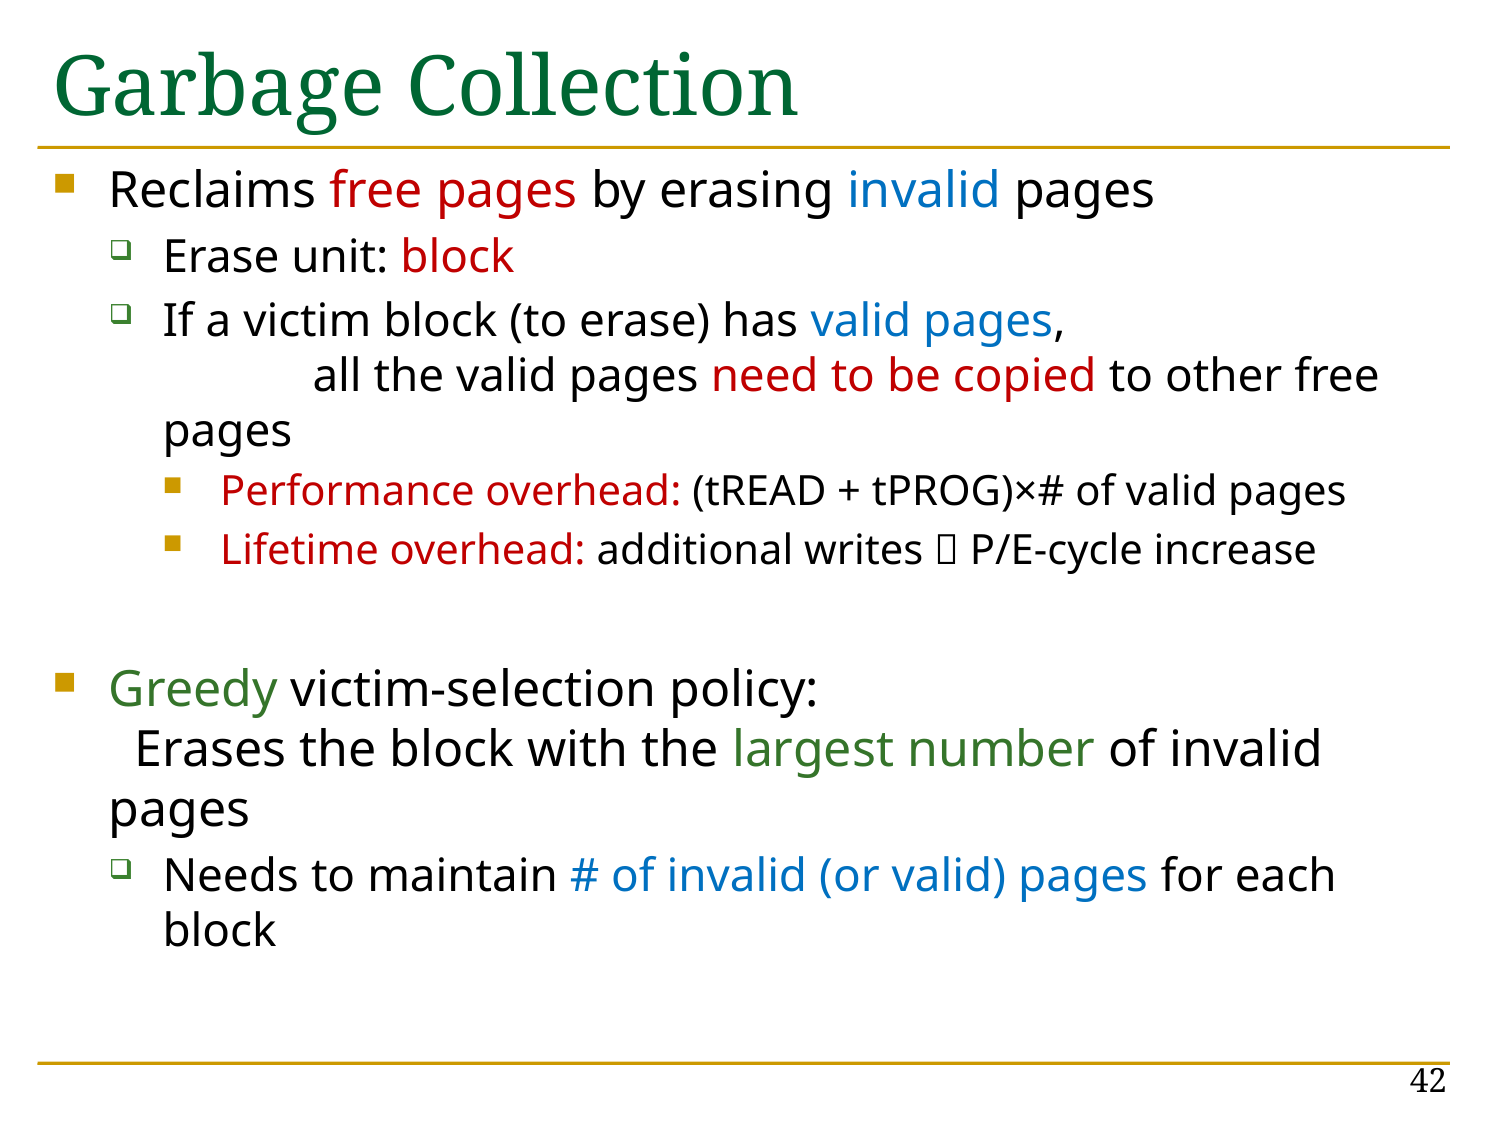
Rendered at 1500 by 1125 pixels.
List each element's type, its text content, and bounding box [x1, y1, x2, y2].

list Reclaims free pages by erasing invalid pages Erase unit: block If a victim block (to erase) has valid pages, all the valid pages need to be copied to other free pages Performance overhead: (tREAD + tPROG)×# of valid pages Lifetime overhead: additional writes  P/E-cycle increase Greedy victim-selection policy: Erases the block with the largest number of invalid pages Needs to maintain # of invalid (or valid) pages for each block [37, 149, 1450, 1063]
slide_number 42 [1111, 1036, 1462, 1112]
title Garbage Collection [37, 24, 1450, 149]
